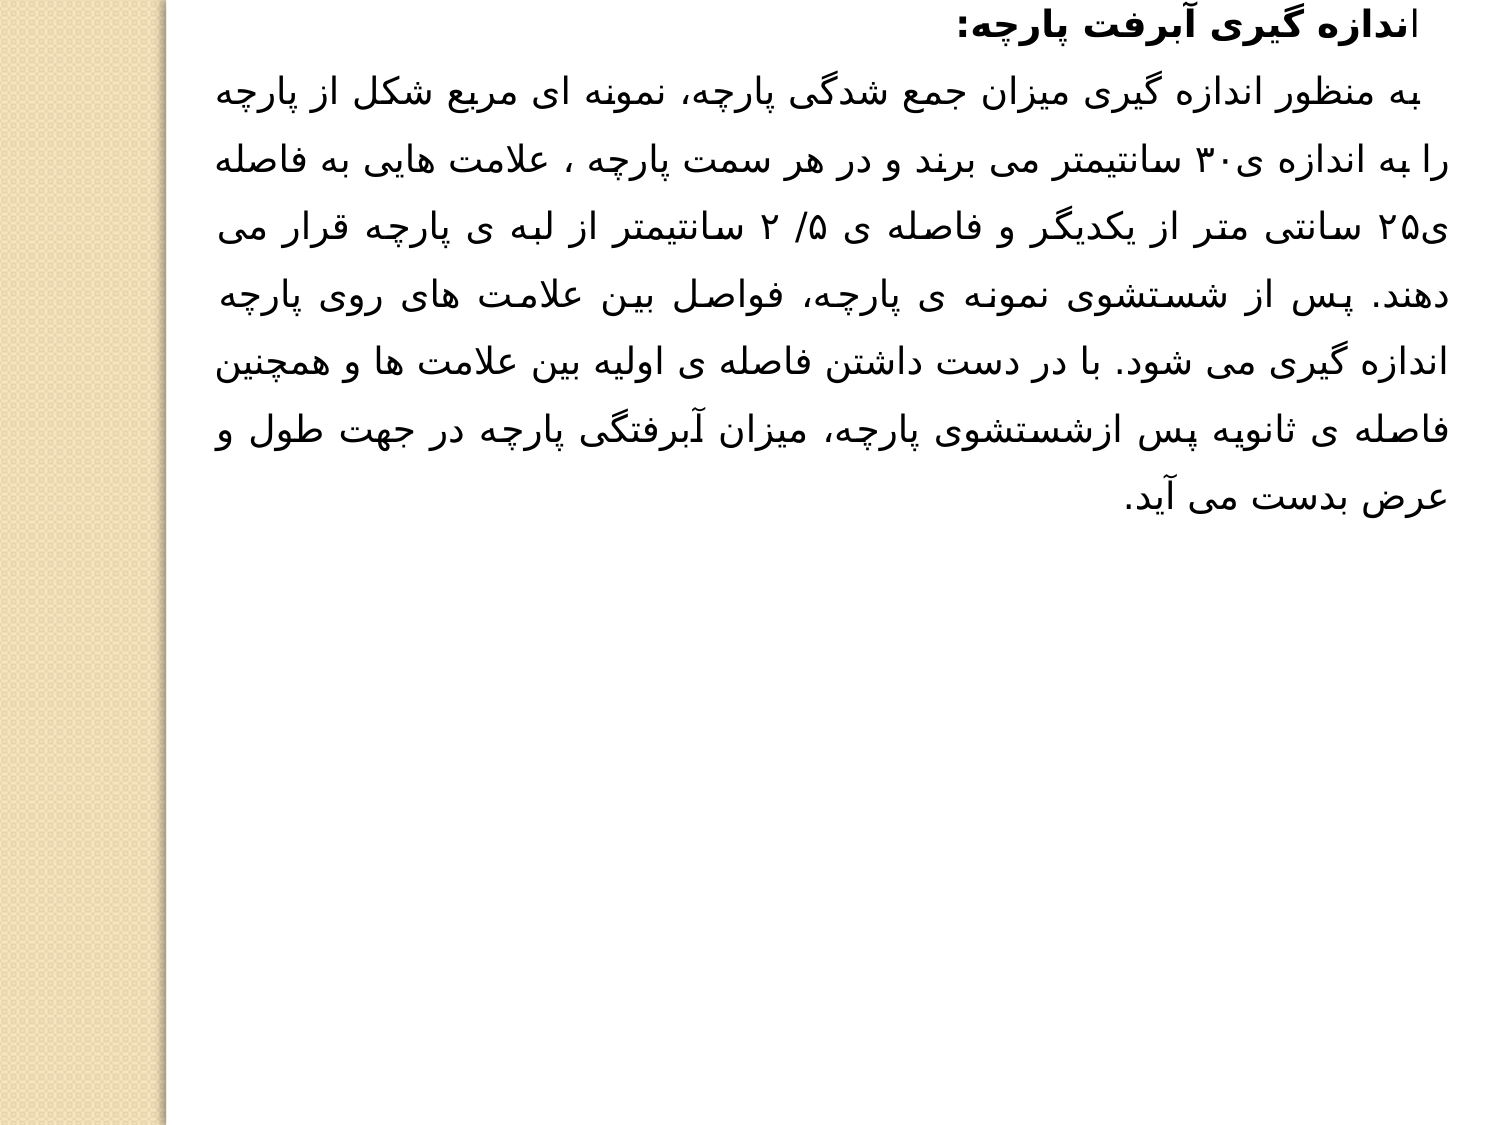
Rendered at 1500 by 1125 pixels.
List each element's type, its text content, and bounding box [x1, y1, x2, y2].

text_box اندازه گیری آبرفت پارچه: به منظور اندازه گیری میزان جمع شدگی پارچه، نمونه ای مربع شکل از پارچه را به اندازه ی۳۰ سانتیمتر می برند و در هر سمت پارچه ، علامت هایی به فاصله ی۲۵ سانتی متر از یکدیگر و فاصله ی ۵/ ۲ سانتیمتر از لبه ی پارچه قرار می دهند. پس از شستشوی نمونه ی پارچه، فواصل بین علامت های روی پارچه اندازه گیری می شود. با در دست داشتن فاصله ی اولیه بین علامت ها و همچنین فاصله ی ثانویه پس ازشستشوی پارچه، میزان آبرفتگی پارچه در جهت طول و عرض بدست می آید. [199, 0, 1465, 525]
